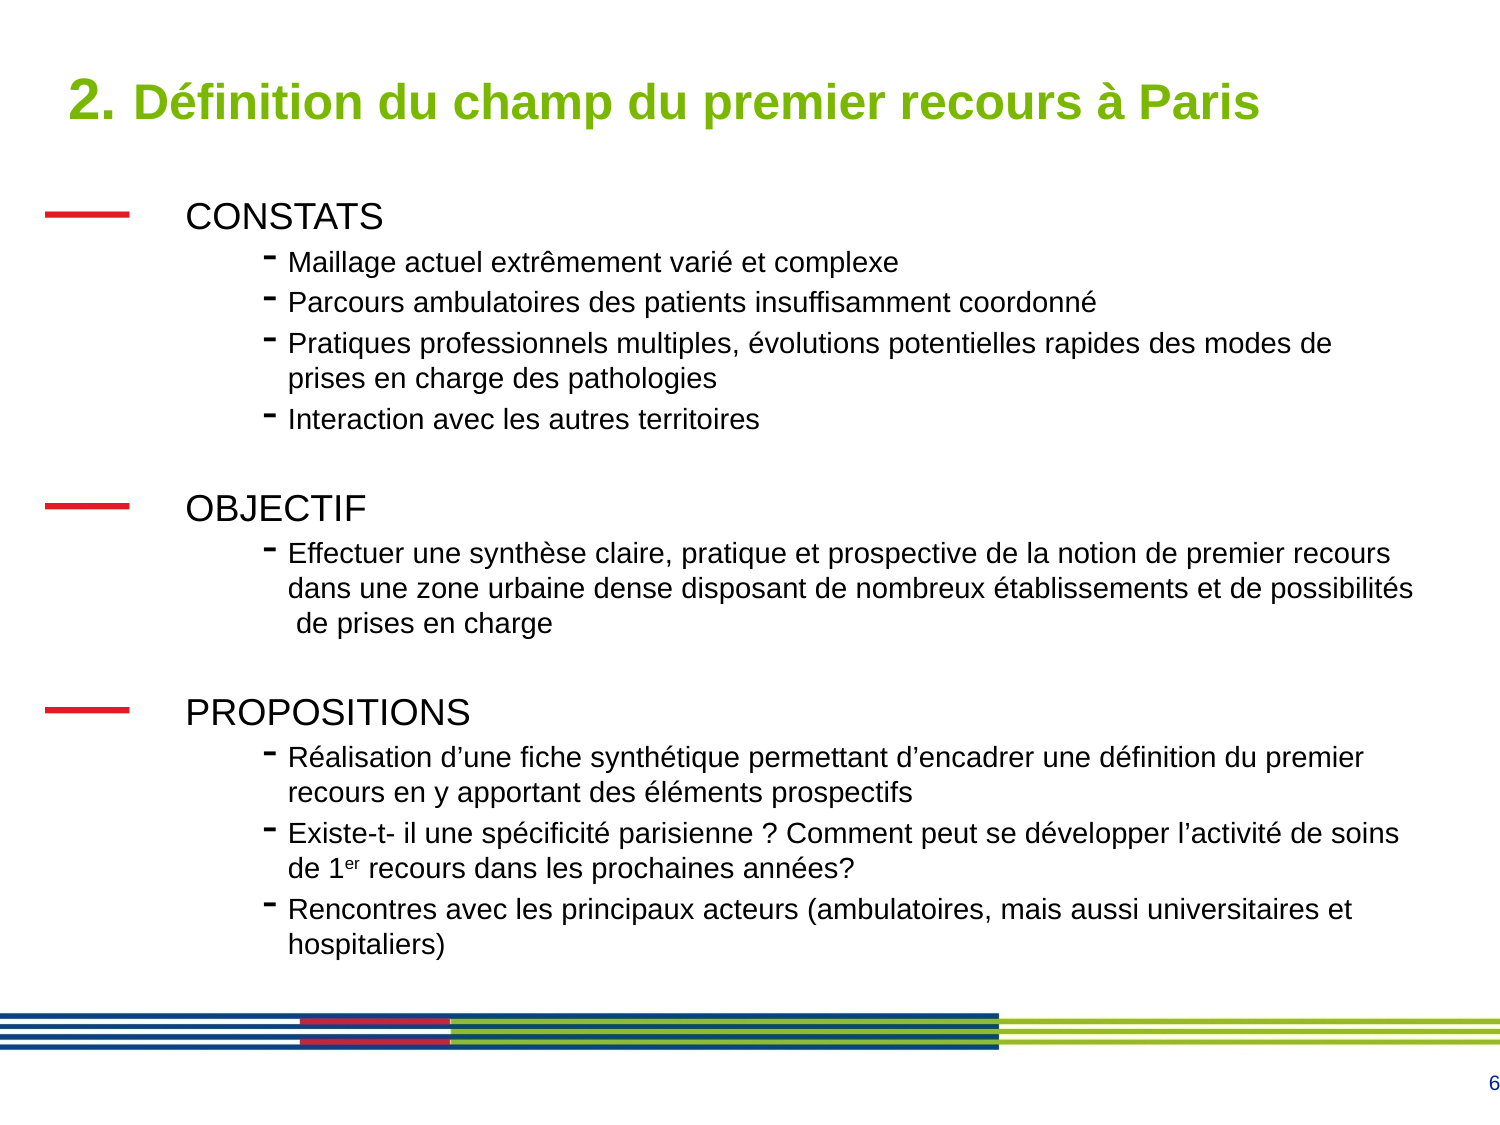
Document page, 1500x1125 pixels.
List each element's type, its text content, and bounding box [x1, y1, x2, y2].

picture [44, 207, 130, 222]
picture [44, 702, 130, 718]
list CONSTATS Maillage actuel extrêmement varié et complexe Parcours ambulatoires des patients insuffisamment coordonné Pratiques professionnels multiples, évolutions potentielles rapides des modes de prises en charge des pathologies Interaction avec les autres territoires OBJECTIF Effectuer une synthèse claire, pratique et prospective de la notion de premier recours dans une zone urbaine dense disposant de nombreux établissements et de possibilités de prises en charge PROPOSITIONS Réalisation d’une fiche synthétique permettant d’encadrer une définition du premier recours en y apportant des éléments prospectifs Existe-t- il une spécificité parisienne ? Comment peut se développer l’activité de soins de 1er recours dans les prochaines années? Rencontres avec les principaux acteurs (ambulatoires, mais aussi universitaires et hospitaliers) [29, 184, 1436, 1047]
title 2. Définition du champ du premier recours à Paris [52, 18, 1391, 173]
picture [0, 999, 1500, 1063]
picture [44, 498, 130, 514]
